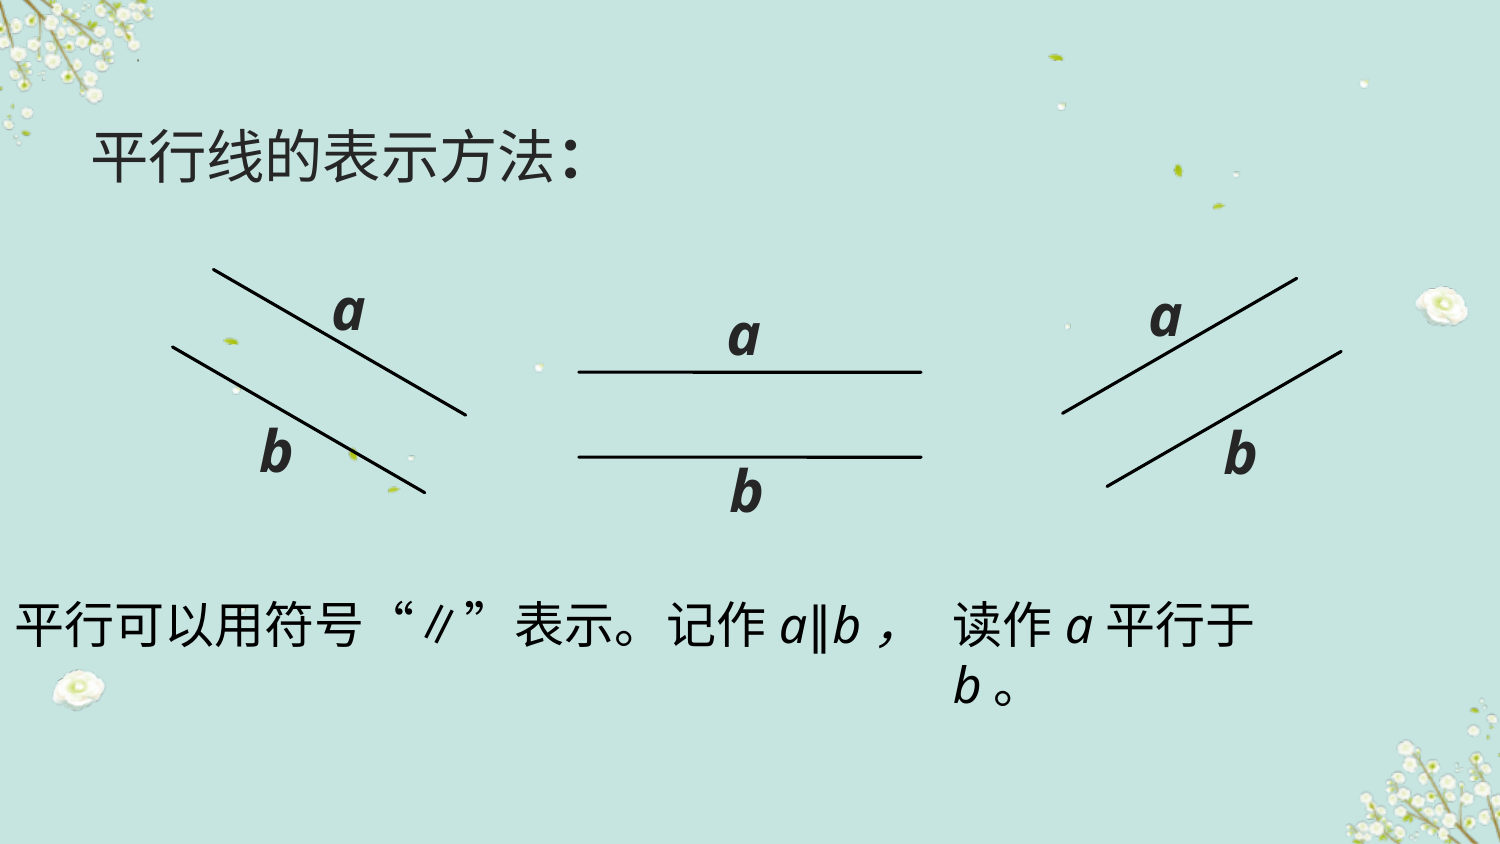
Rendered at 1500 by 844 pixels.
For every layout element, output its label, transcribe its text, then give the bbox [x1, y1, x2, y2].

text_box 平行线的表示方法： [75, 113, 876, 199]
text_box 记作a∥b， [820, 586, 938, 662]
text_box 读作a平行于b。 [938, 586, 1358, 722]
picture [89, 307, 586, 648]
text_box 平行可以用符号“∥”表示。 [0, 586, 820, 662]
picture [1322, 672, 1500, 844]
text_box b [1208, 408, 1317, 494]
text_box b [714, 447, 837, 532]
text_box a [316, 265, 425, 307]
picture [914, 23, 1477, 365]
text_box a [711, 289, 834, 375]
picture [38, 661, 121, 729]
picture [0, 0, 178, 172]
